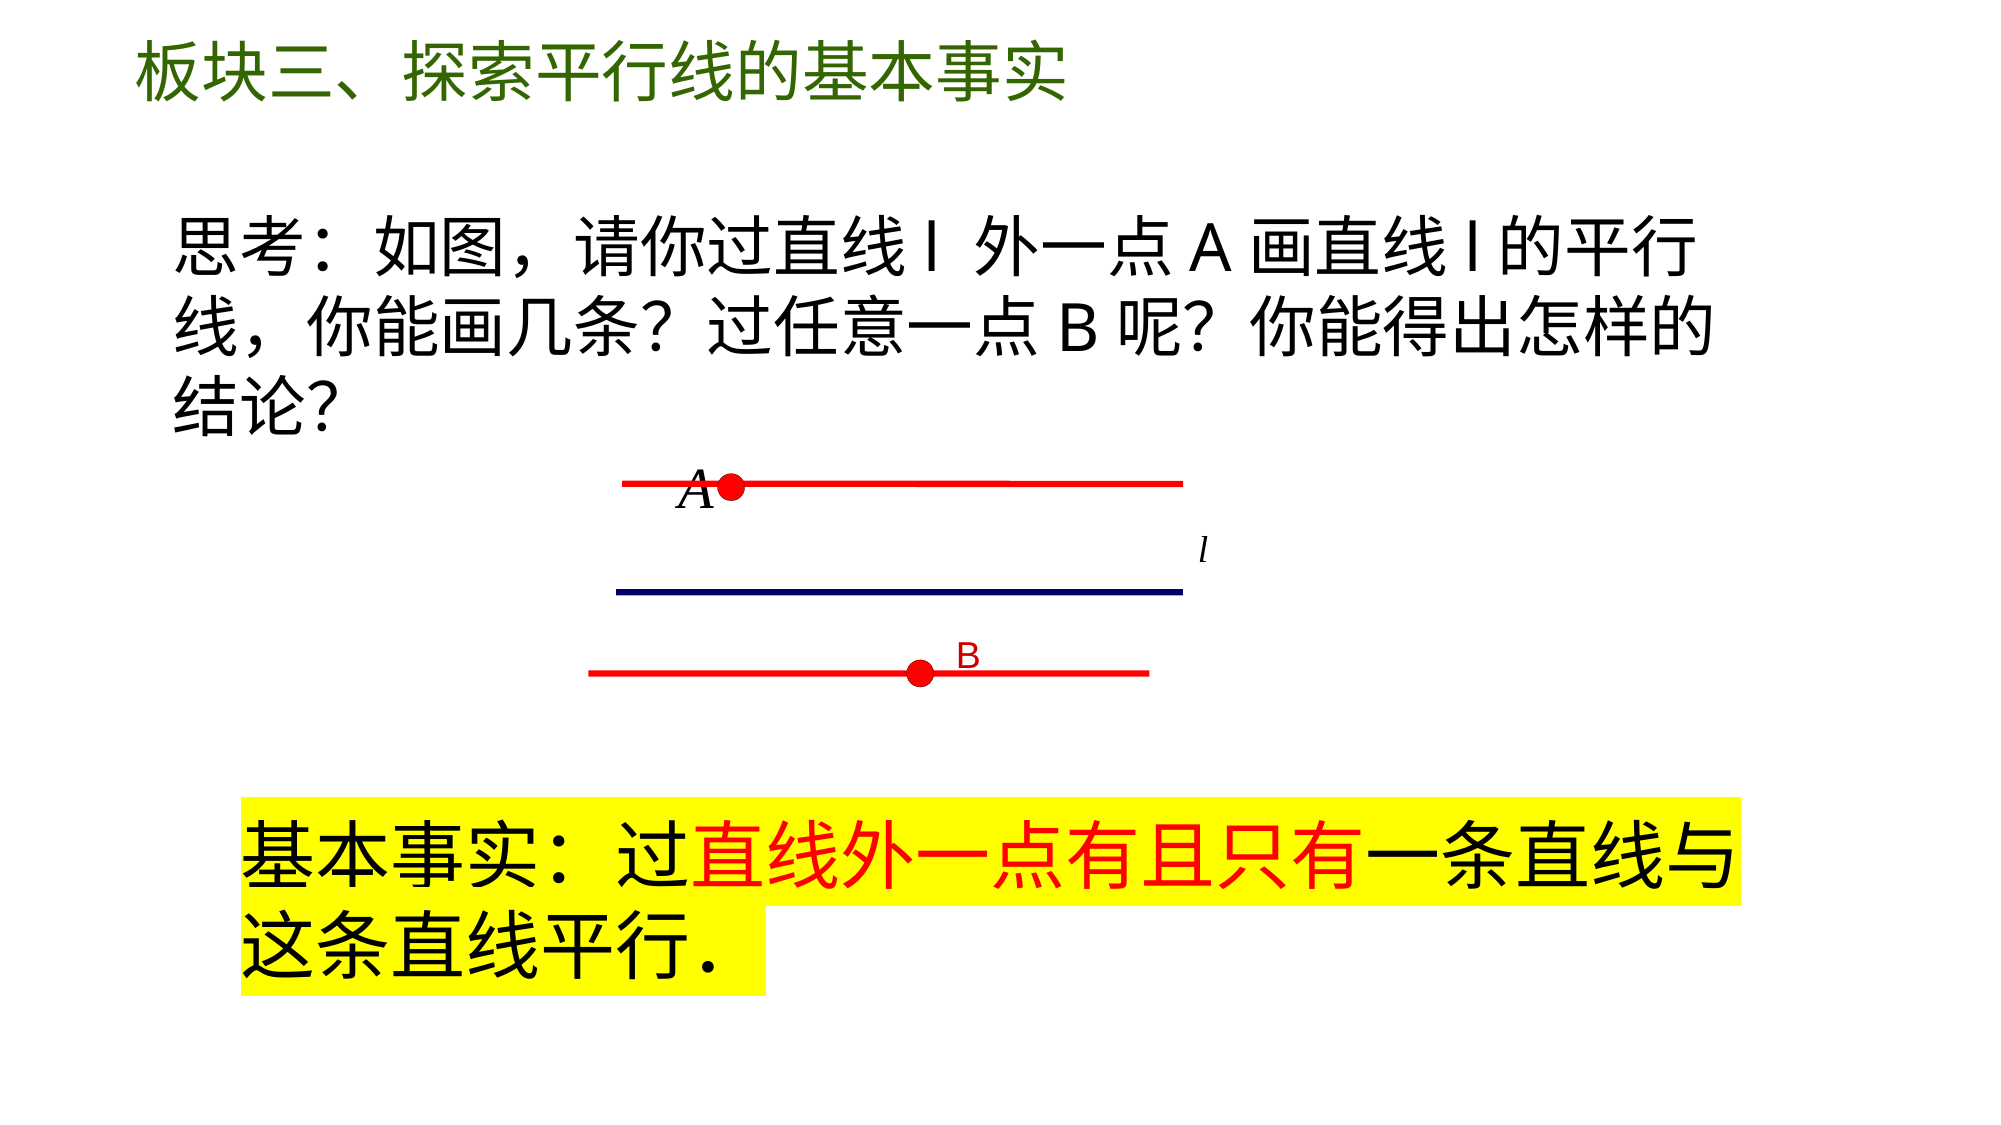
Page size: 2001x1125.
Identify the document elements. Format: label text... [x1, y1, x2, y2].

text_box 基本事实：过直线外一点有且只有一条直线与这条直线平行． [225, 801, 1775, 997]
text_box l [1183, 517, 1278, 578]
text_box 板块三、探索平行线的基本事实 [119, 21, 1183, 117]
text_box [846, 599, 996, 748]
text_box 思考：如图，请你过直线l 外一点A画直线l的平行线，你能画几条？过任意一点B呢？你能得出怎样的结论？ [158, 117, 1739, 453]
picture [657, 413, 805, 561]
